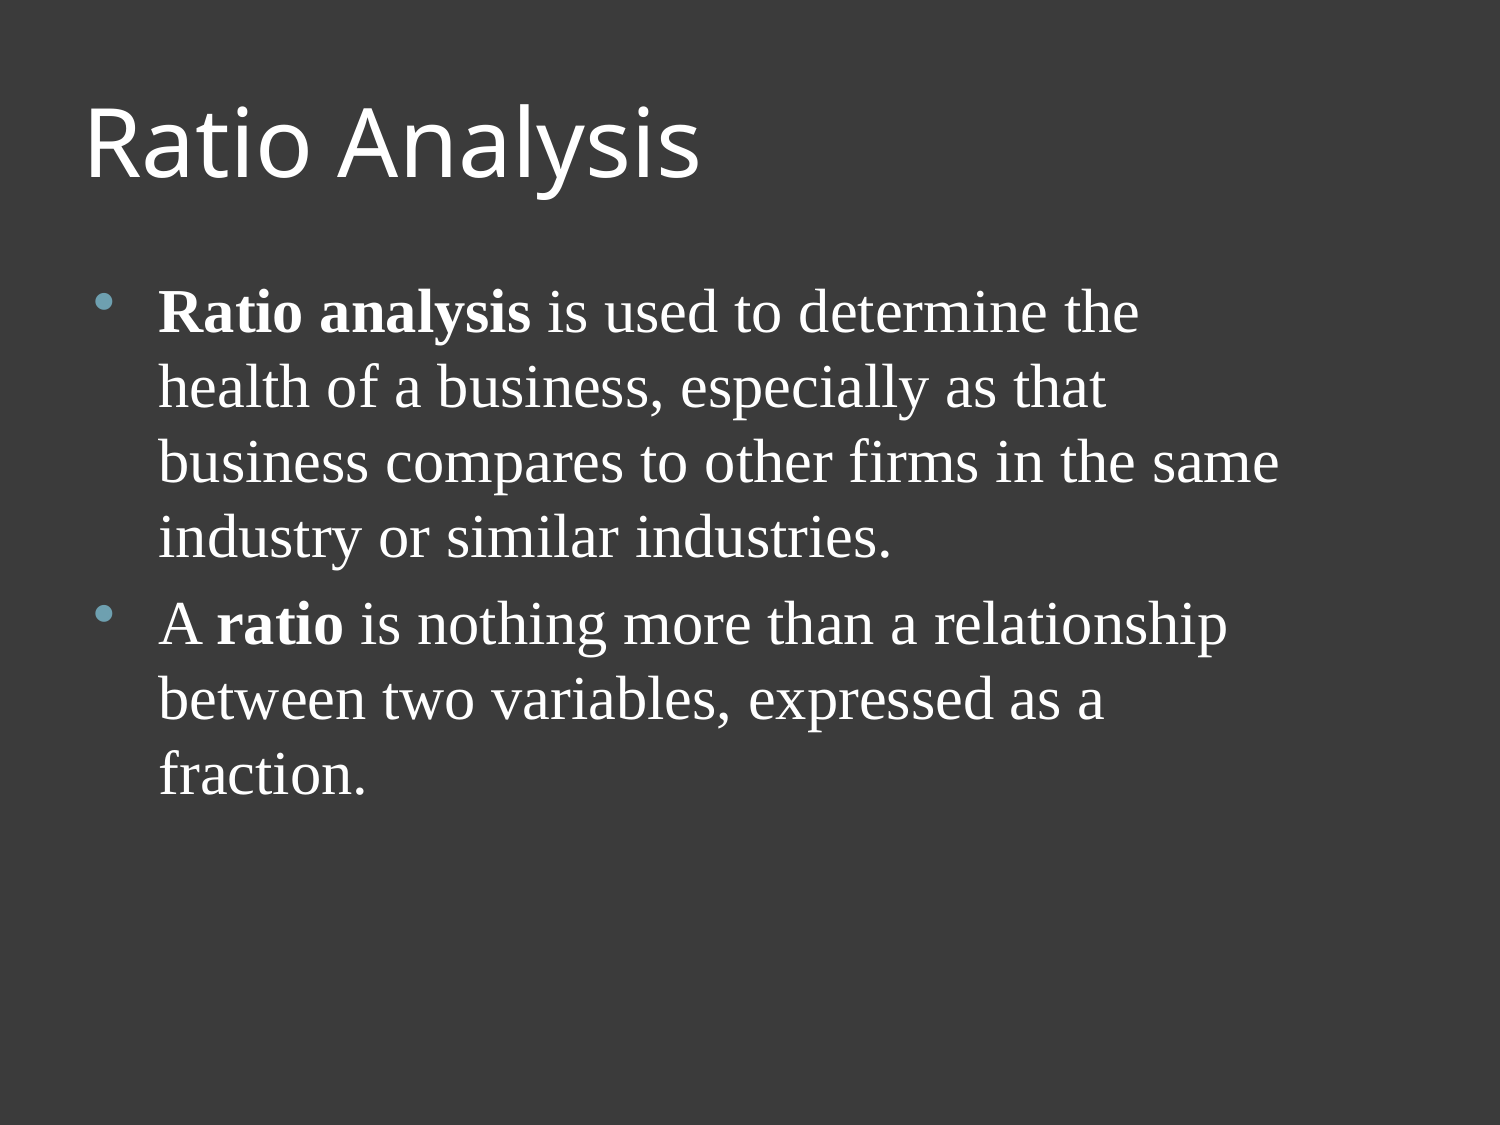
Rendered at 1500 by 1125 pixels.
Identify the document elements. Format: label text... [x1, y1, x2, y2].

title Ratio Analysis [75, 45, 1300, 233]
list Ratio analysis is used to determine the health of a business, especially as that business compares to other firms in the same industry or similar industries. A ratio is nothing more than a relationship between two variables, expressed as a fraction. [75, 262, 1300, 1005]
